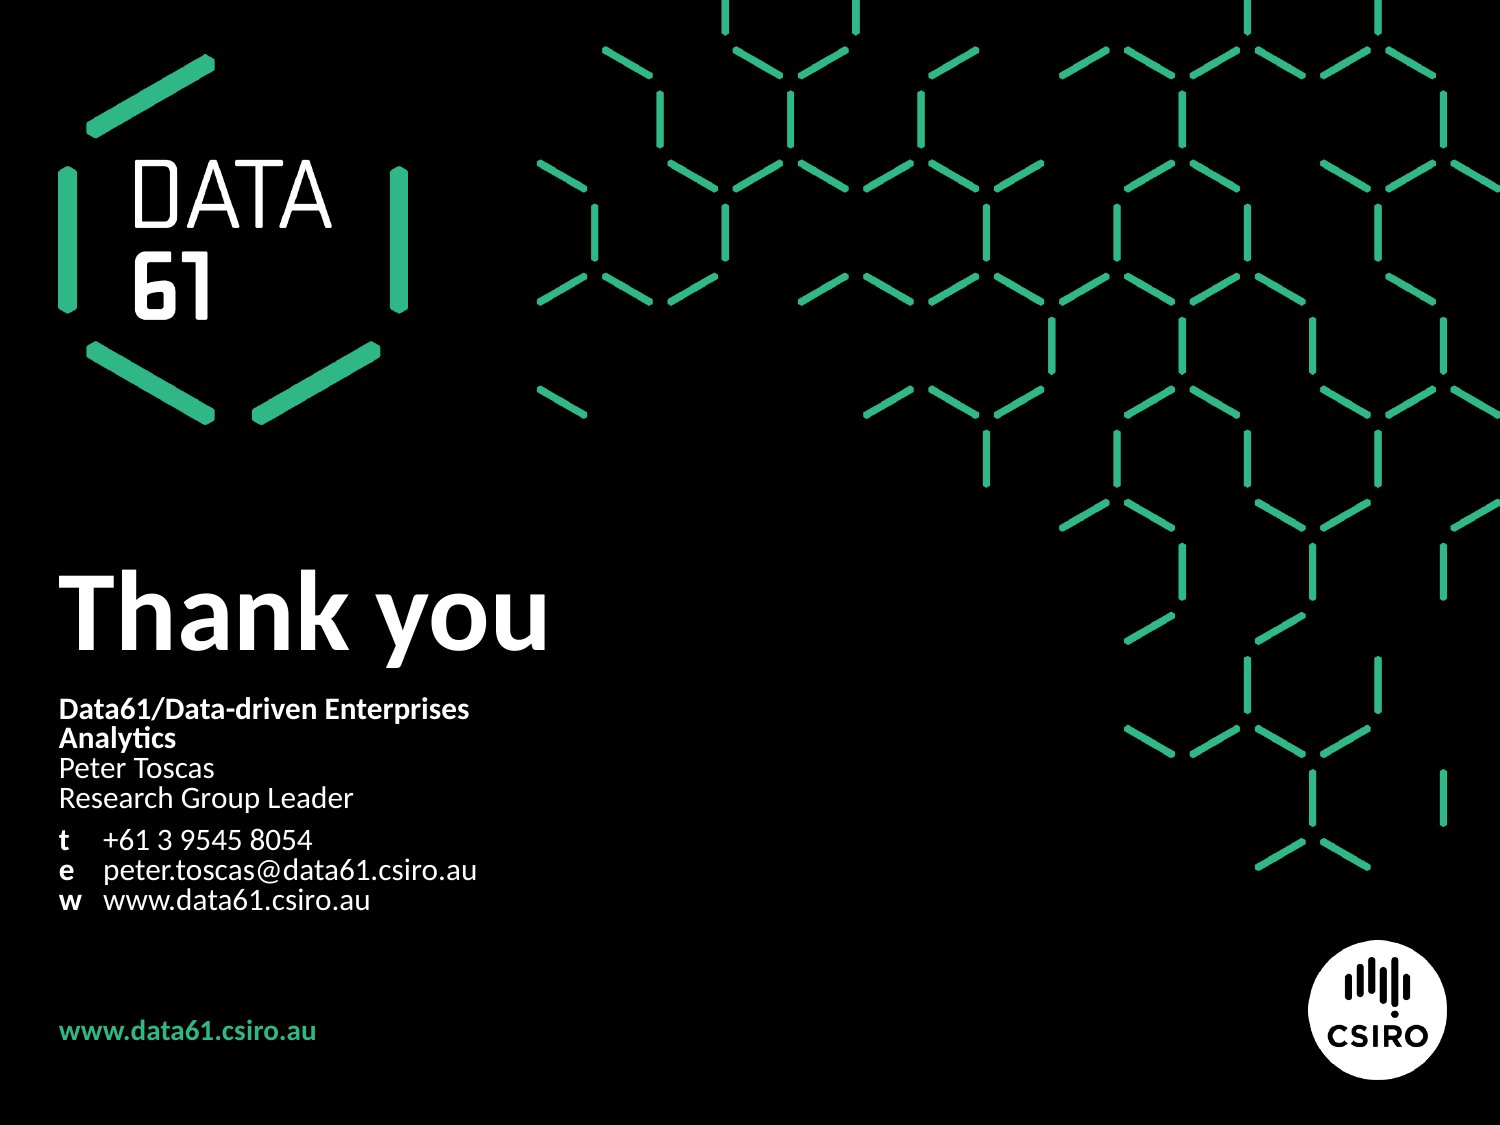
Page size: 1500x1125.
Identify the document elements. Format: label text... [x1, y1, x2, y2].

picture [58, 54, 408, 425]
subtitle Data61/Data-driven Enterprises Analytics Peter Toscas Research Group Leader t +61 3 9545 8054 e peter.toscas@data61.csiro.au w www.data61.csiro.au [58, 695, 1063, 948]
picture [1308, 940, 1447, 1080]
picture [509, 0, 1500, 894]
title Thank you [58, 535, 939, 676]
